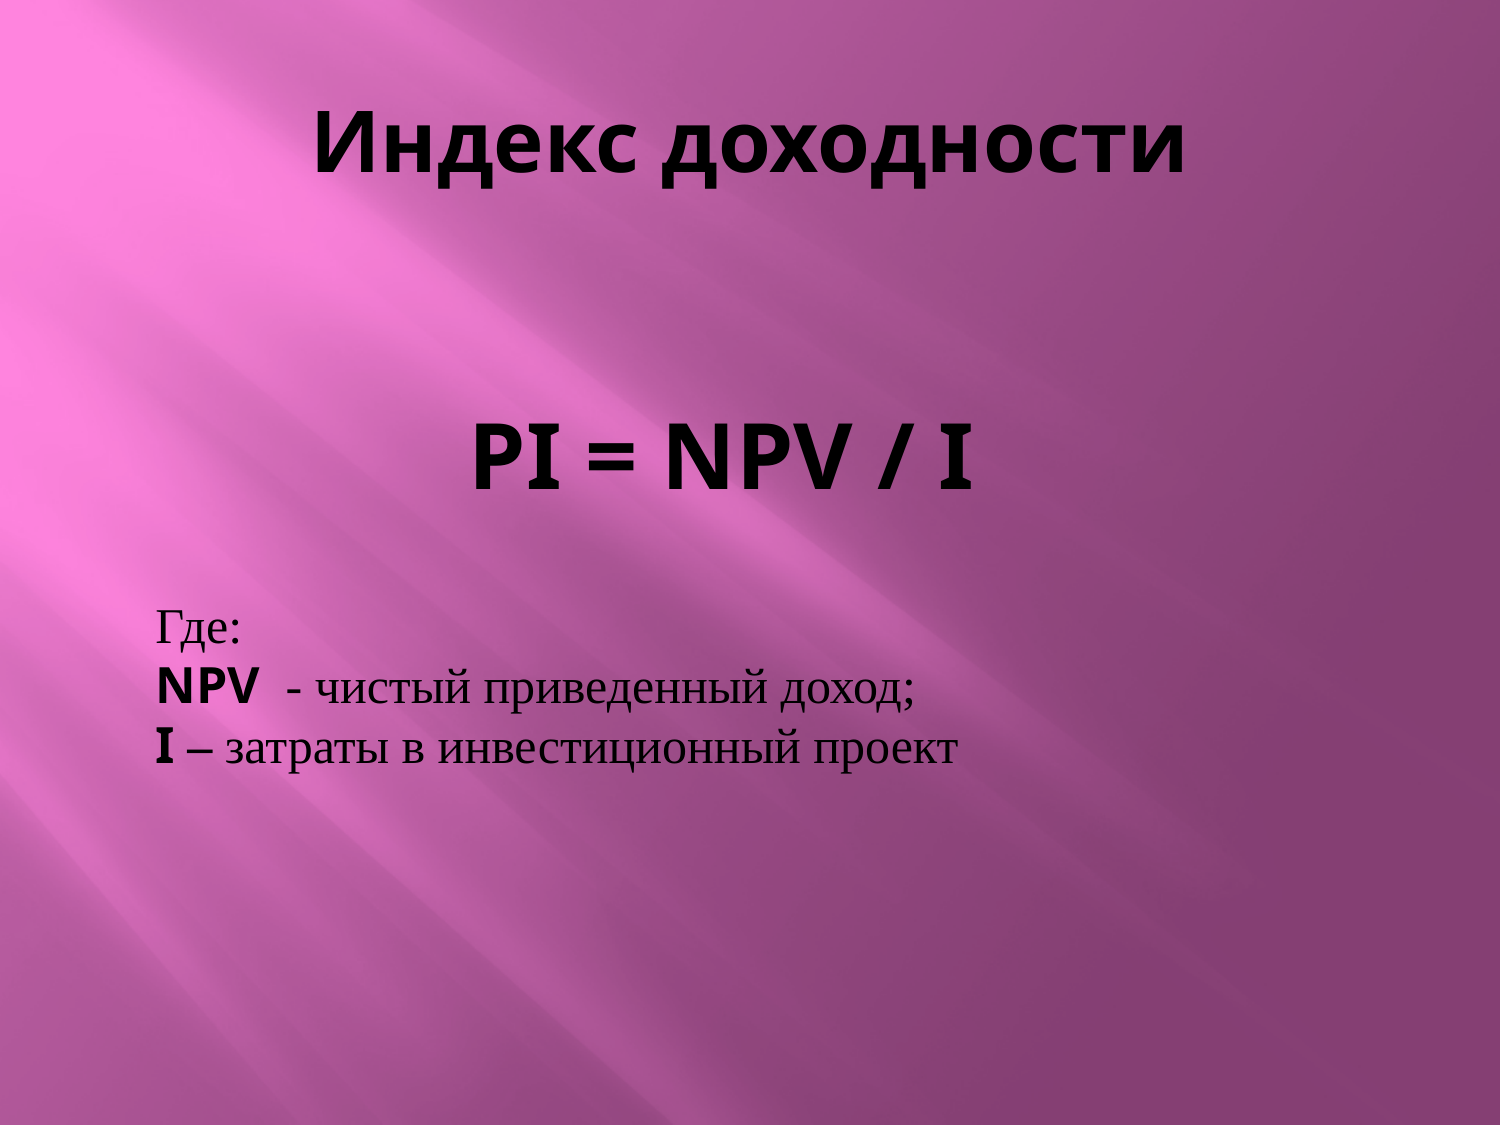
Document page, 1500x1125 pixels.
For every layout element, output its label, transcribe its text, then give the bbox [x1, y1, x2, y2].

list PI = NPV / I [74, 262, 1426, 1036]
text_box Где: NPV - чистый приведенный доход; I – затраты в инвестиционный проект [140, 585, 1231, 901]
title Индекс доходности [75, 45, 1425, 233]
